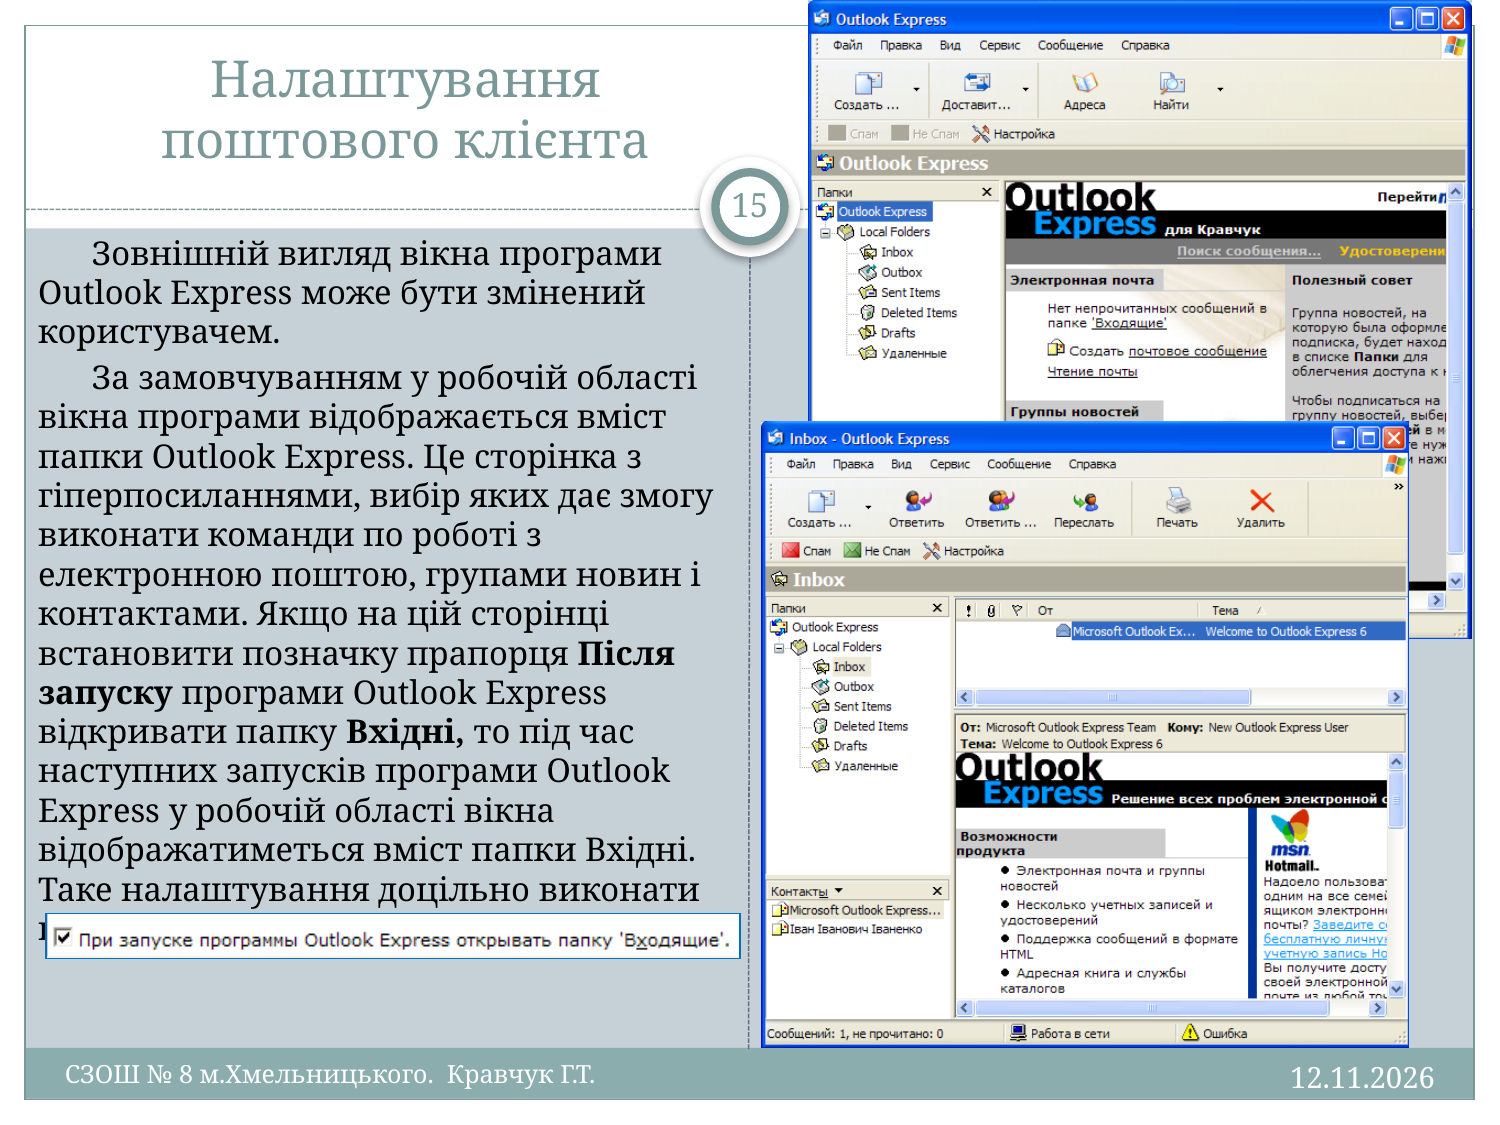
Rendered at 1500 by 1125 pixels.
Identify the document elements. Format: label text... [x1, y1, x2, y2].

title Налаштування поштового клієнта [49, 37, 762, 176]
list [808, 0, 1472, 640]
picture [761, 421, 1409, 1049]
picture [46, 913, 740, 959]
slide_number 15 [712, 170, 788, 243]
list Зовнішній вигляд вікна програми Outlook Express може бути змінений користувачем. За замовчуванням у робочій області вікна програми відображається вміст папки Outlook Express. Це сторінка з гіперпосиланнями, вибір яких дає змогу виконати команди по роботі з електронною поштою, групами новин і контактами. Якщо на цій сторінці встановити позначку прапорця Після запуску програми Outlook Express відкривати папку Вхідні, то під час наступних запусків програми Outlook Express у робочій області вікна відображатиметься вміст папки Вхідні. Таке налаштування доцільно виконати під час першого запуску програми. [23, 224, 750, 1043]
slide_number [950, 1051, 1450, 1112]
footer СЗОШ № 8 м.Хмельницького. Кравчук Г.Т. [50, 1051, 638, 1112]
